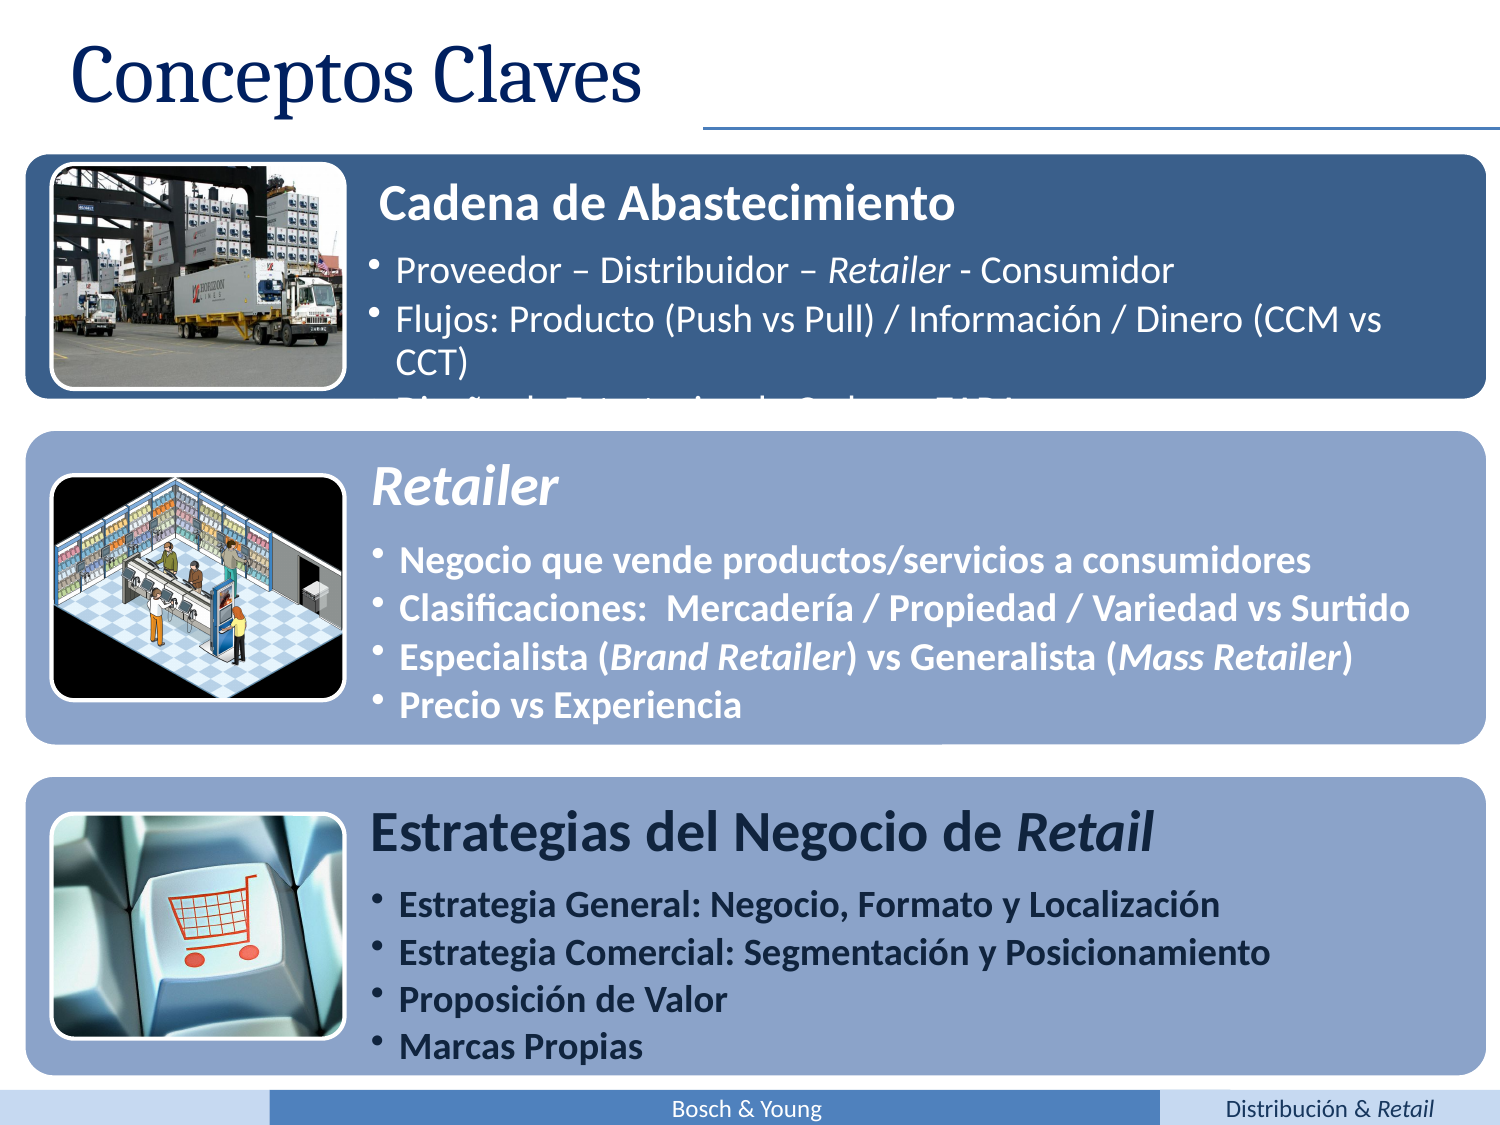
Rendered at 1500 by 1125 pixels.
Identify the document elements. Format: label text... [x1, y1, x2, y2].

text_box Bosch & Young [272, 1088, 1158, 1125]
text_box Distribución & Retail [1158, 1088, 1500, 1125]
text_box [23, 152, 1489, 1079]
text_box Conceptos Claves [0, 11, 832, 127]
text_box [0, 1088, 272, 1125]
